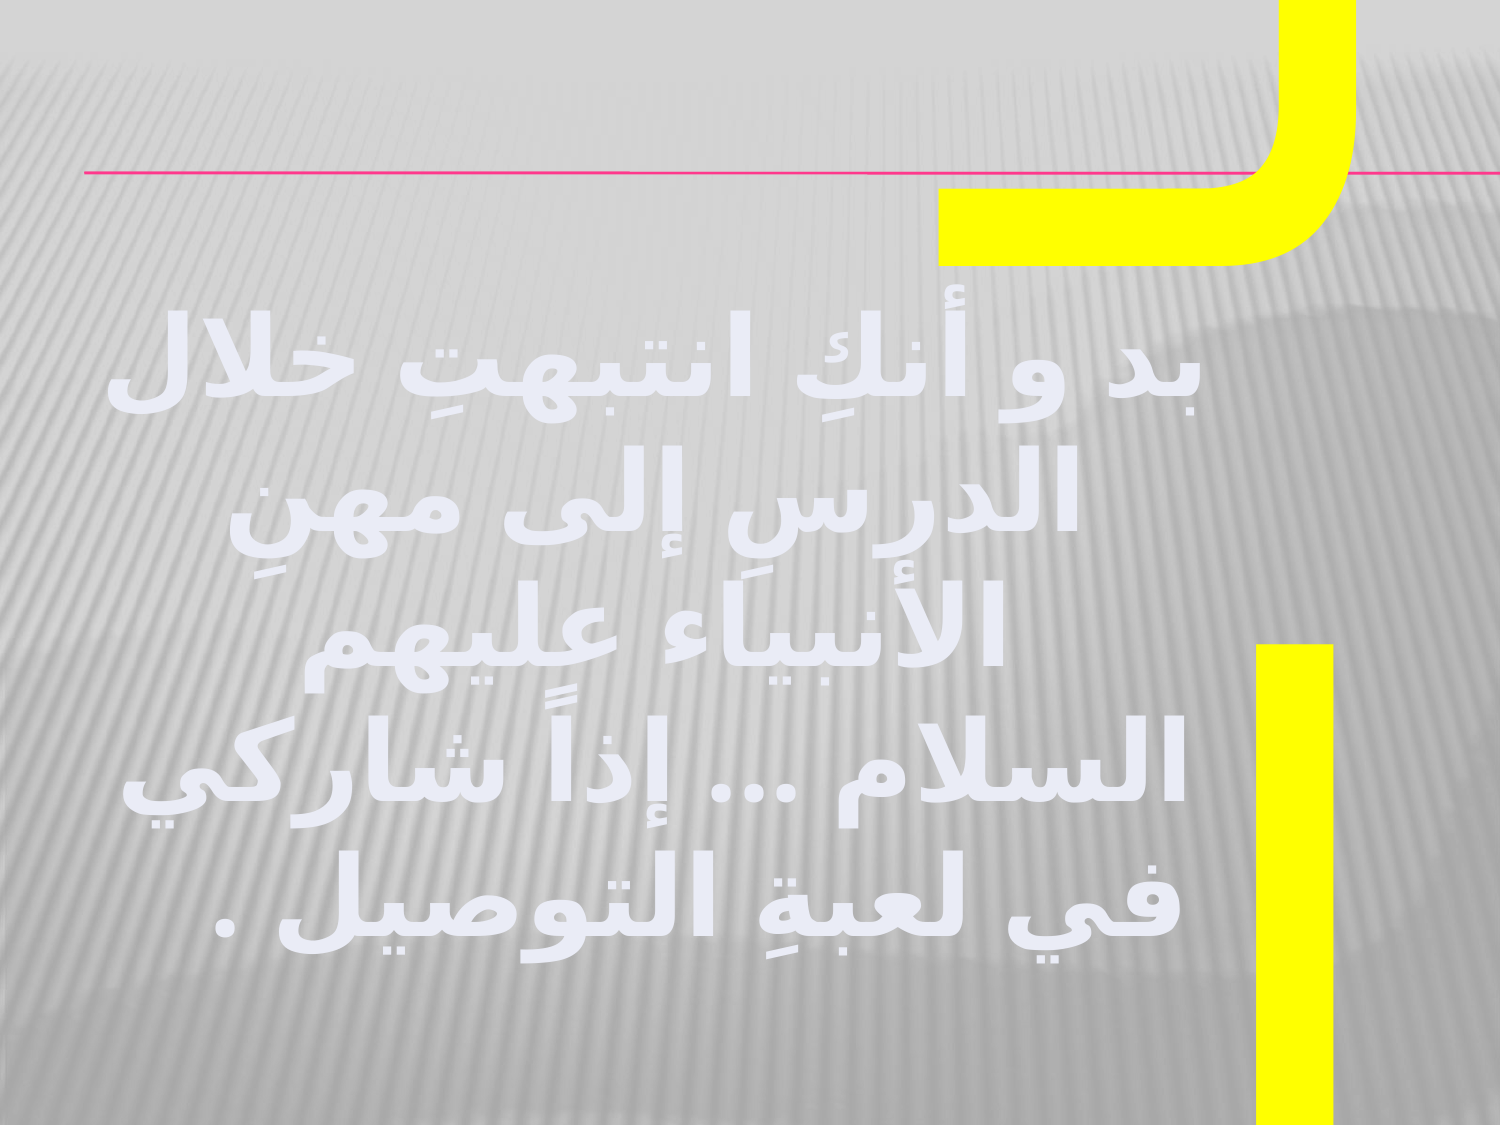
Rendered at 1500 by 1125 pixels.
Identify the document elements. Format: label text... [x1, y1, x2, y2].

text_box بد و أنكِ انتبهتِ خلال الدرسِ إلى مهنِ الأنبياء عليهم السلام ... إذاً شاركي في لعبةِ التوصيل . [63, 265, 1248, 978]
text_box لا [1150, 241, 1455, 635]
